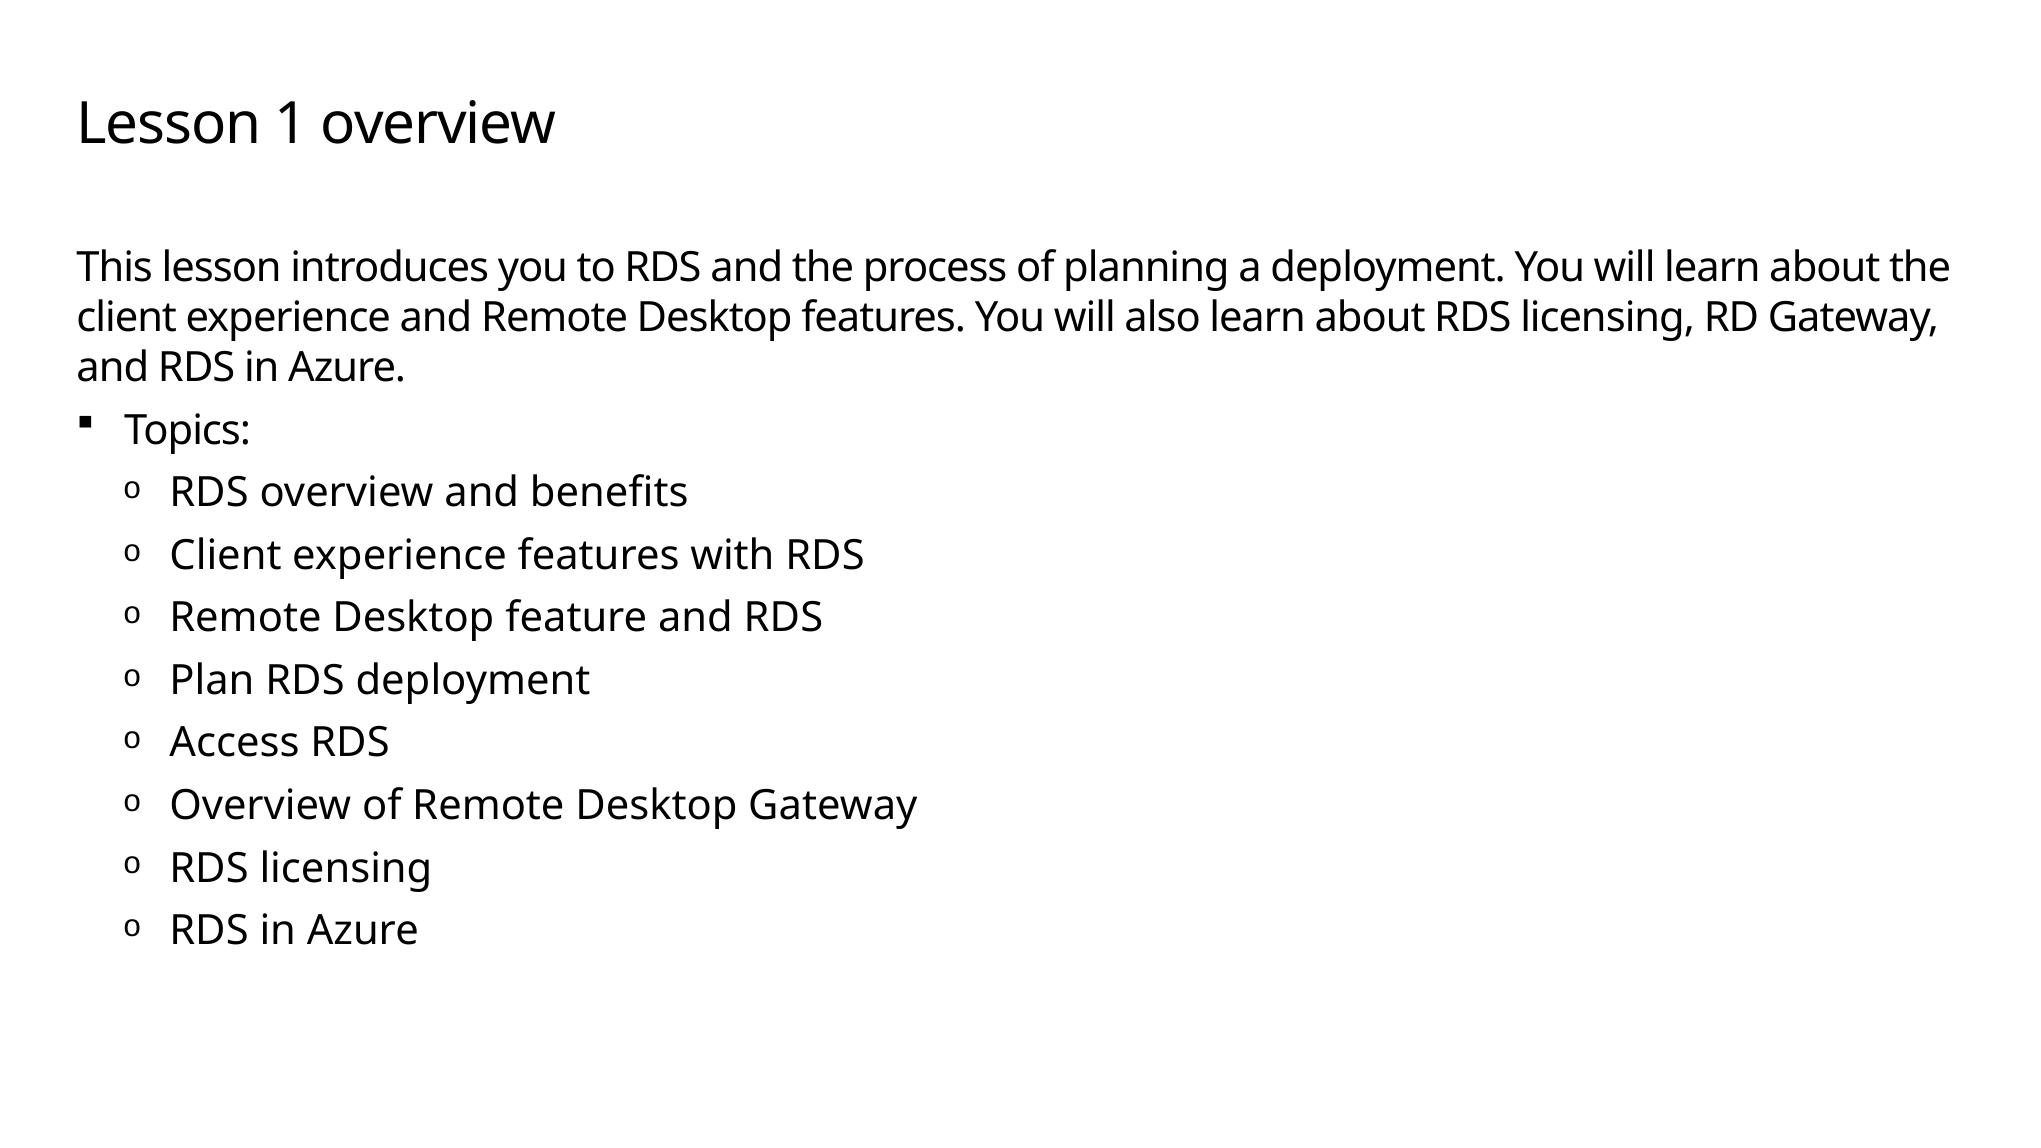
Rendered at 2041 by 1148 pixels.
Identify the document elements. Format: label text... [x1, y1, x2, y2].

list This lesson introduces you to RDS and the process of planning a deployment. You will learn about the client experience and Remote Desktop features. You will also learn about RDS licensing, RD Gateway, and RDS in Azure. Topics: RDS overview and benefits Client experience features with RDS Remote Desktop feature and RDS Plan RDS deployment Access RDS Overview of Remote Desktop Gateway RDS licensing RDS in Azure [76, 240, 1968, 1074]
title Lesson 1 overview [76, 93, 1968, 161]
